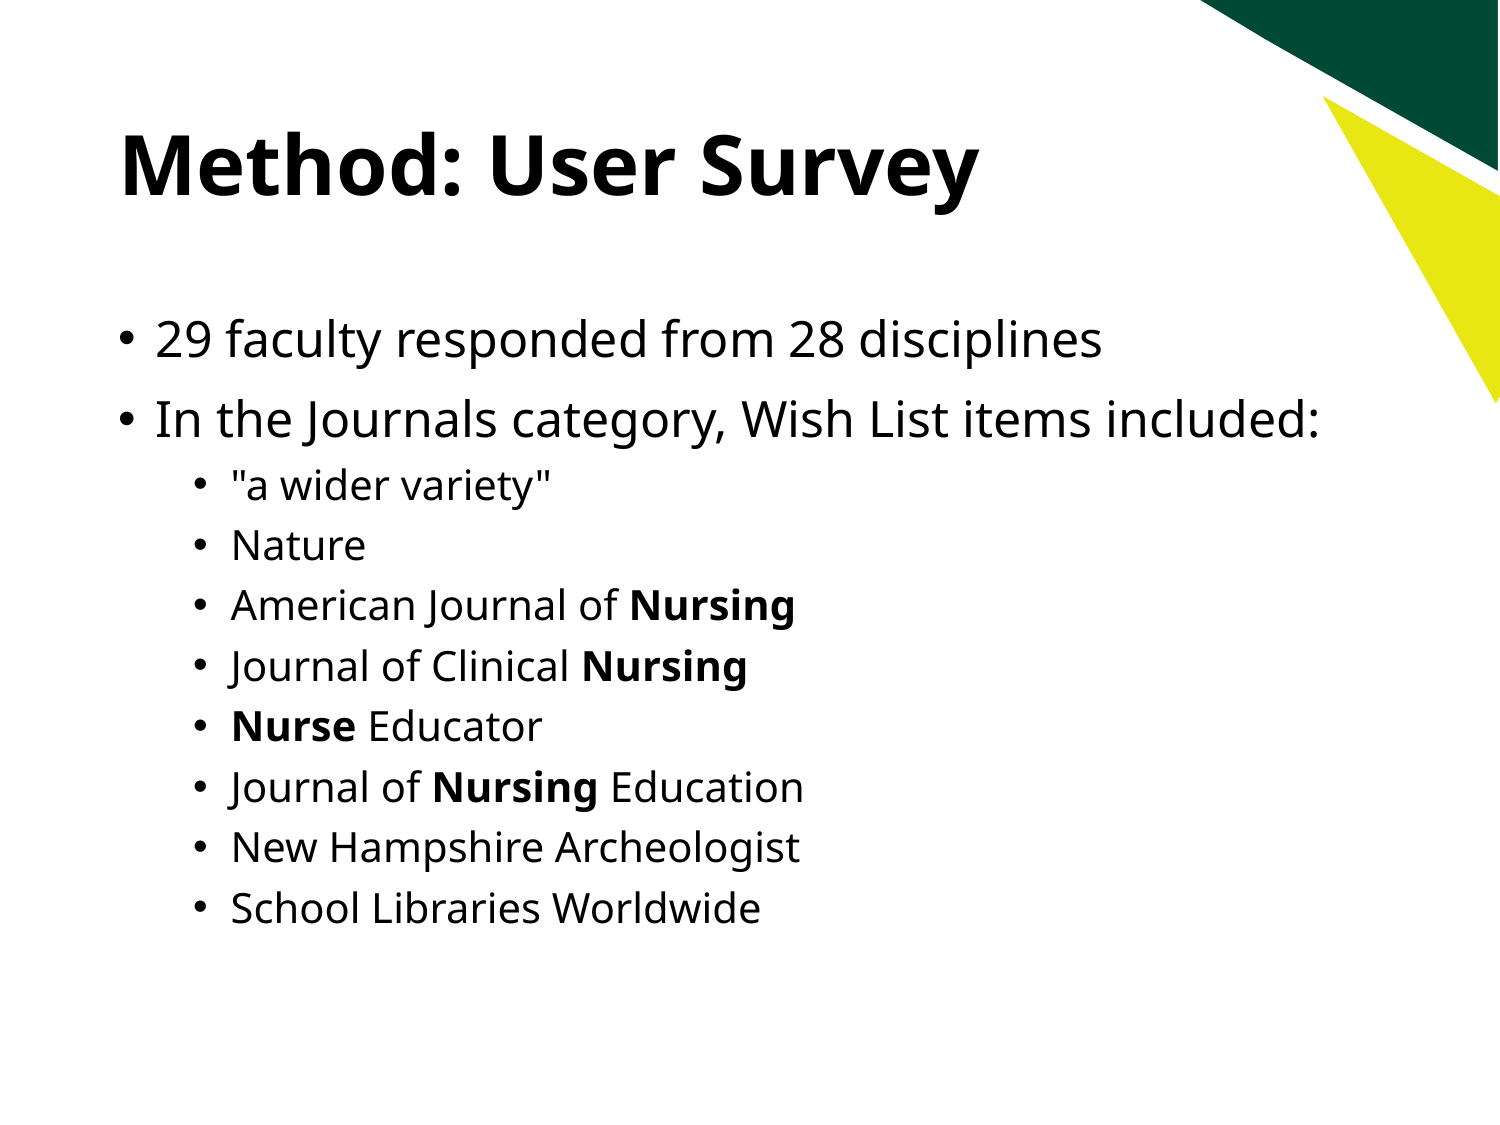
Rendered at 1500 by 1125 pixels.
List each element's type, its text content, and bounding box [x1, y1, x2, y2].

list 29 faculty responded from 28 disciplines In the Journals category, Wish List items included: "a wider variety" Nature American Journal of Nursing Journal of Clinical Nursing Nurse Educator Journal of Nursing Education New Hampshire Archeologist School Libraries Worldwide [103, 299, 1397, 944]
title Method: User Survey [103, 59, 1397, 278]
